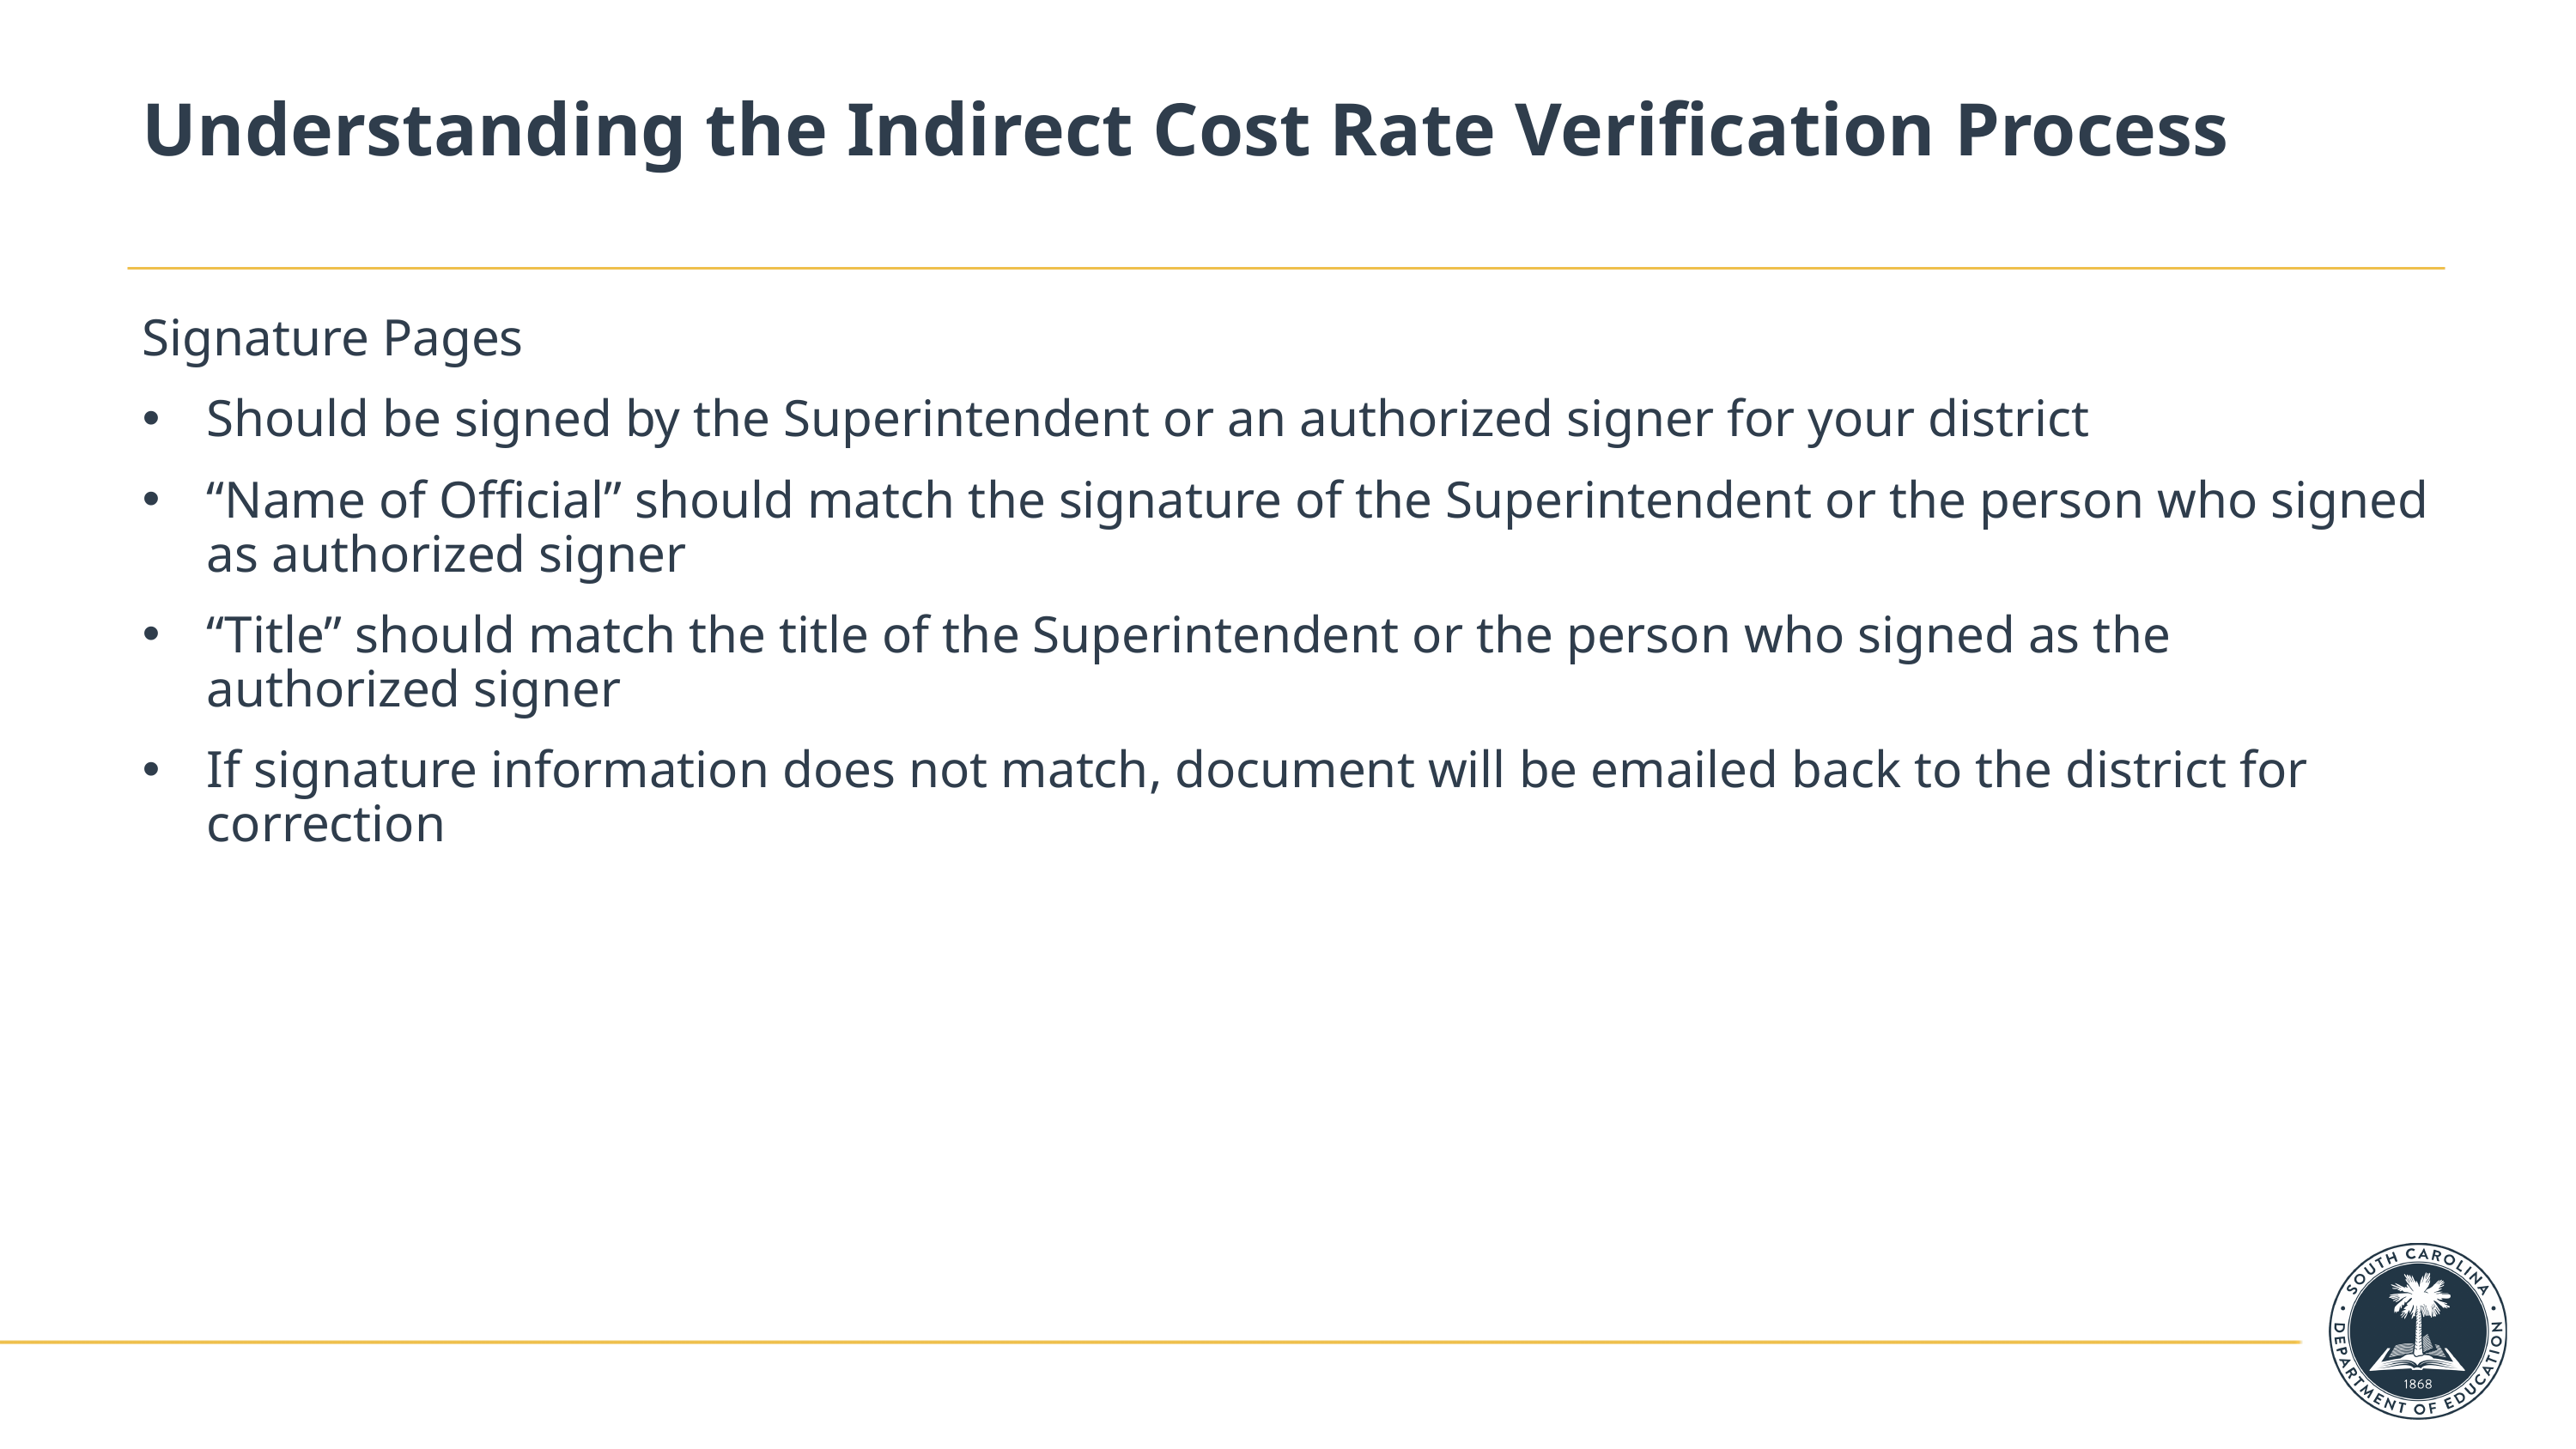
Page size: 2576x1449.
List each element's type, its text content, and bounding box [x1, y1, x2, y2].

list Signature Pages Should be signed by the Superintendent or an authorized signer for your district “Name of Official” should match the signature of the Superintendent or the person who signed as authorized signer “Title” should match the title of the Superintendent or the person who signed as the authorized signer If signature information does not match, document will be emailed back to the district for correction [129, 306, 2447, 1149]
title Understanding the Indirect Cost Rate Verification Process [129, 76, 2447, 232]
picture [2329, 1243, 2507, 1420]
